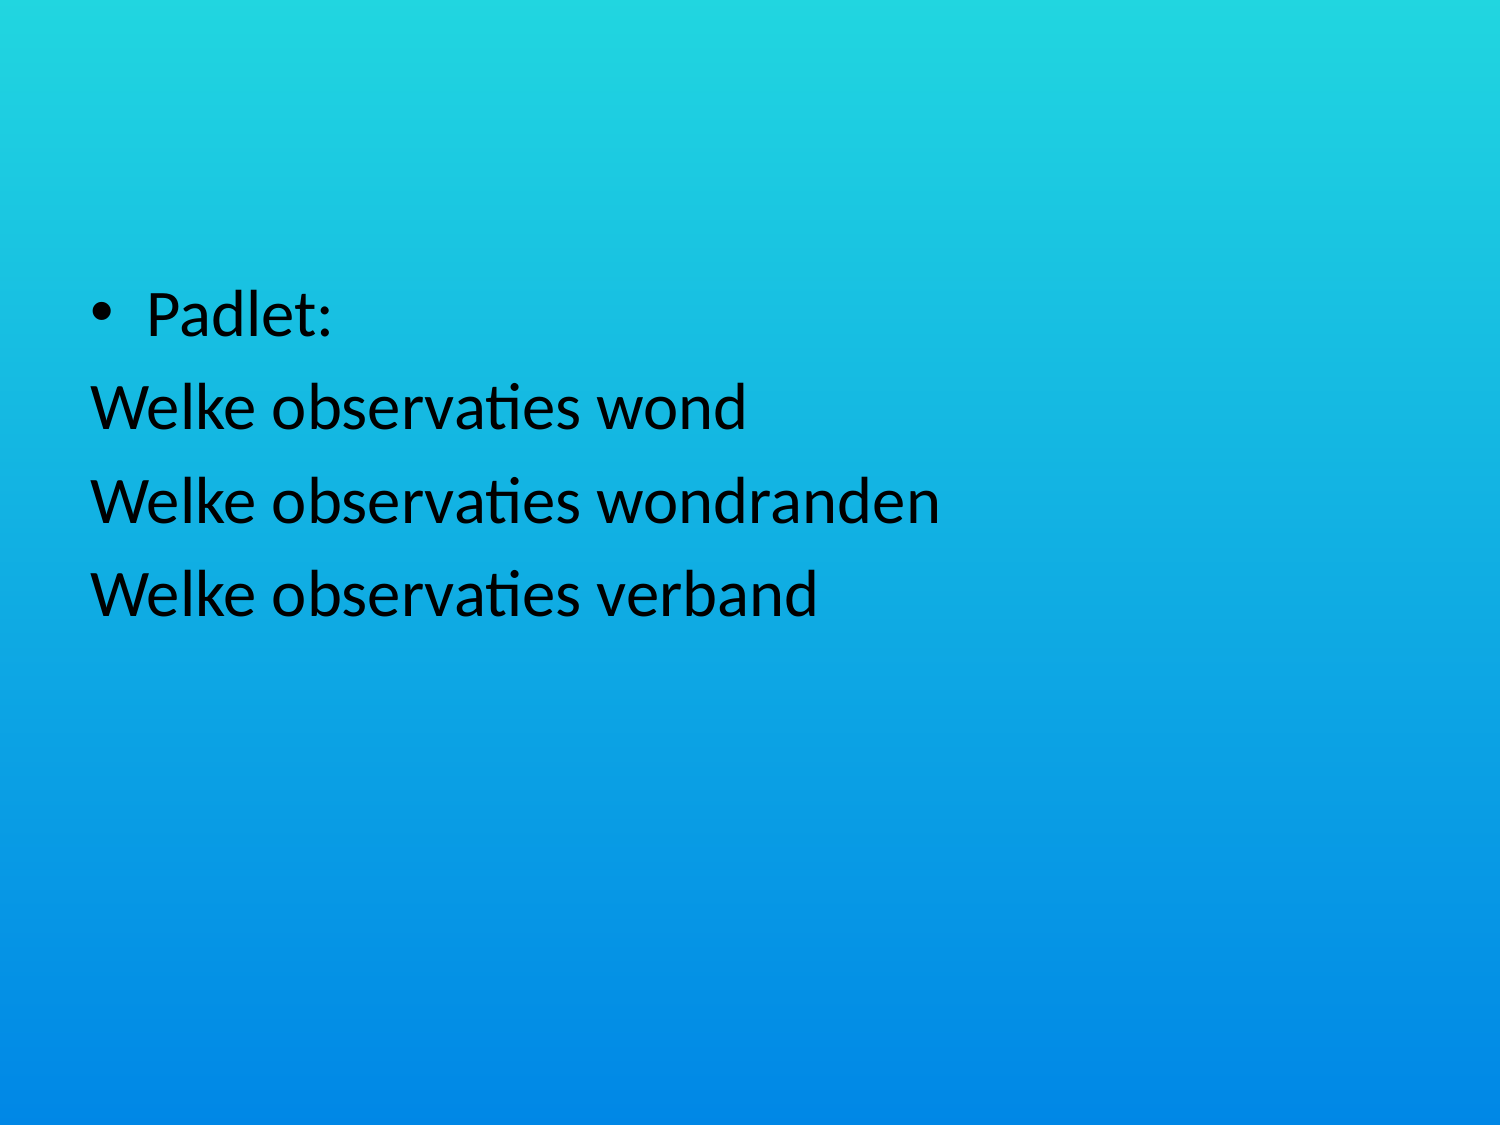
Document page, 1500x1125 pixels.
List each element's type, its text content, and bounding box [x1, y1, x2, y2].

list Padlet: Welke observaties wond Welke observaties wondranden Welke observaties verband [75, 262, 1425, 1005]
